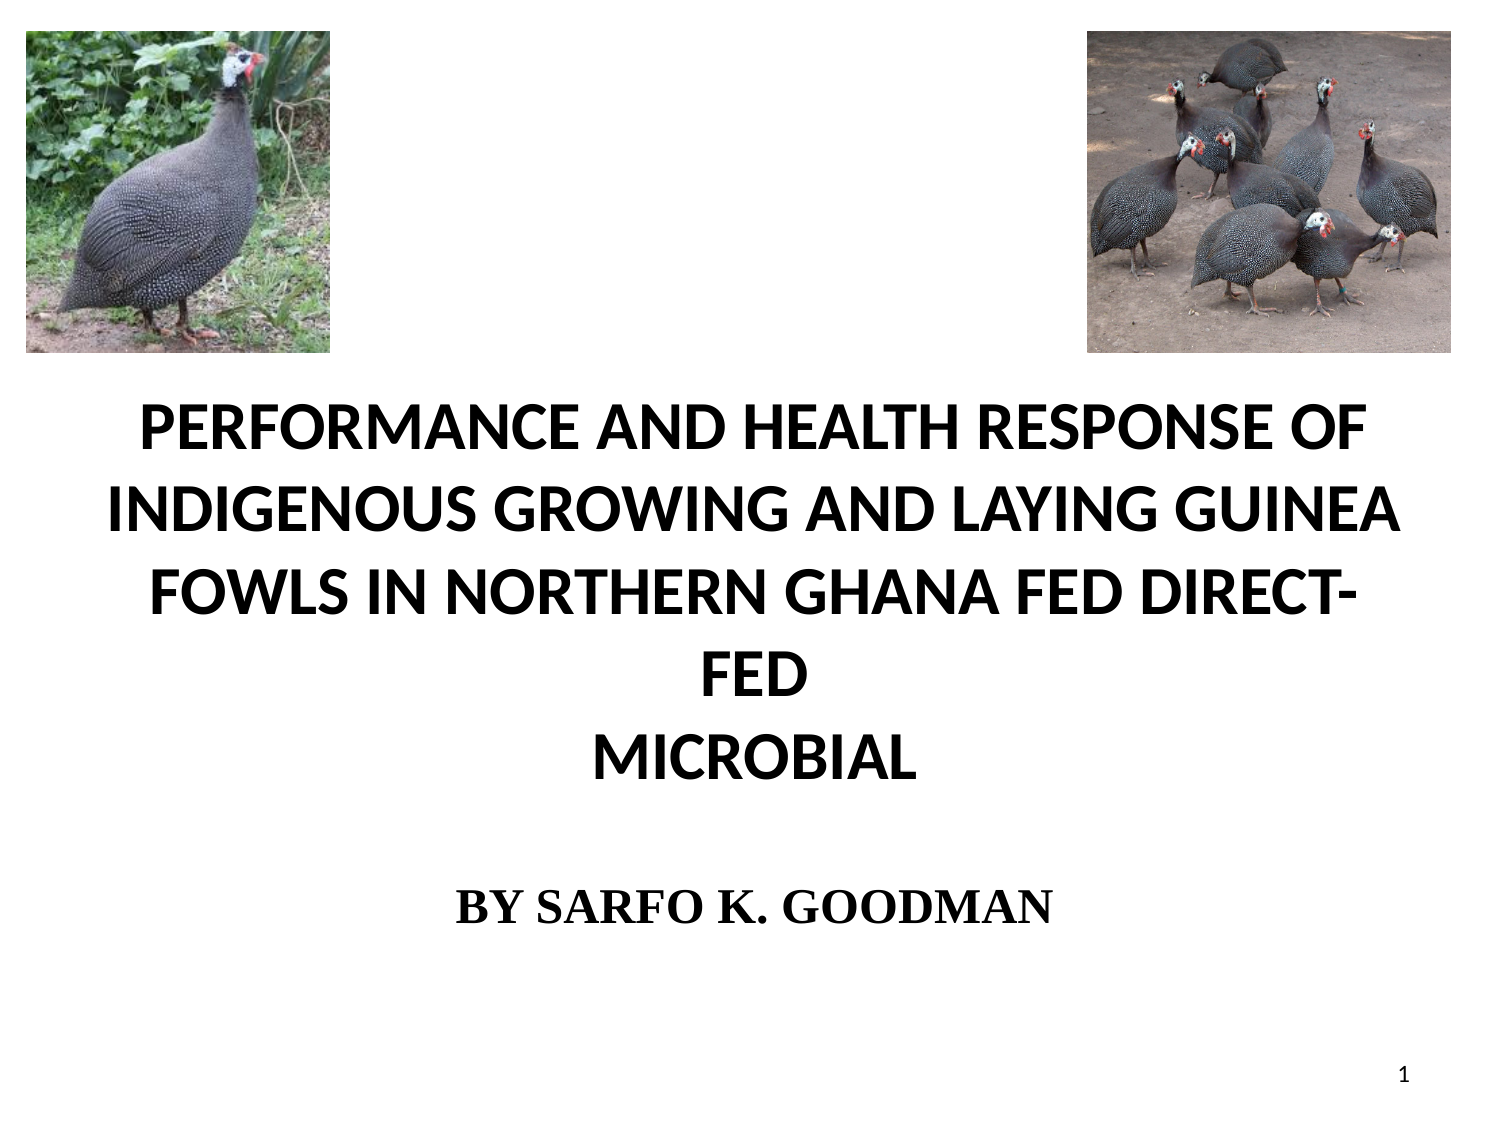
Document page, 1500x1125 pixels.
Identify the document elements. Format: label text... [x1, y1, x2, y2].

picture [26, 31, 330, 353]
picture [1087, 31, 1452, 353]
list PERFORMANCE AND HEALTH RESPONSE OF INDIGENOUS GROWING AND LAYING GUINEA FOWLS IN NORTHERN GHANA FED DIRECT-FED MICROBIAL BY SARFO K. GOODMAN [75, 276, 1425, 1059]
slide_number 1 [1074, 1042, 1425, 1103]
